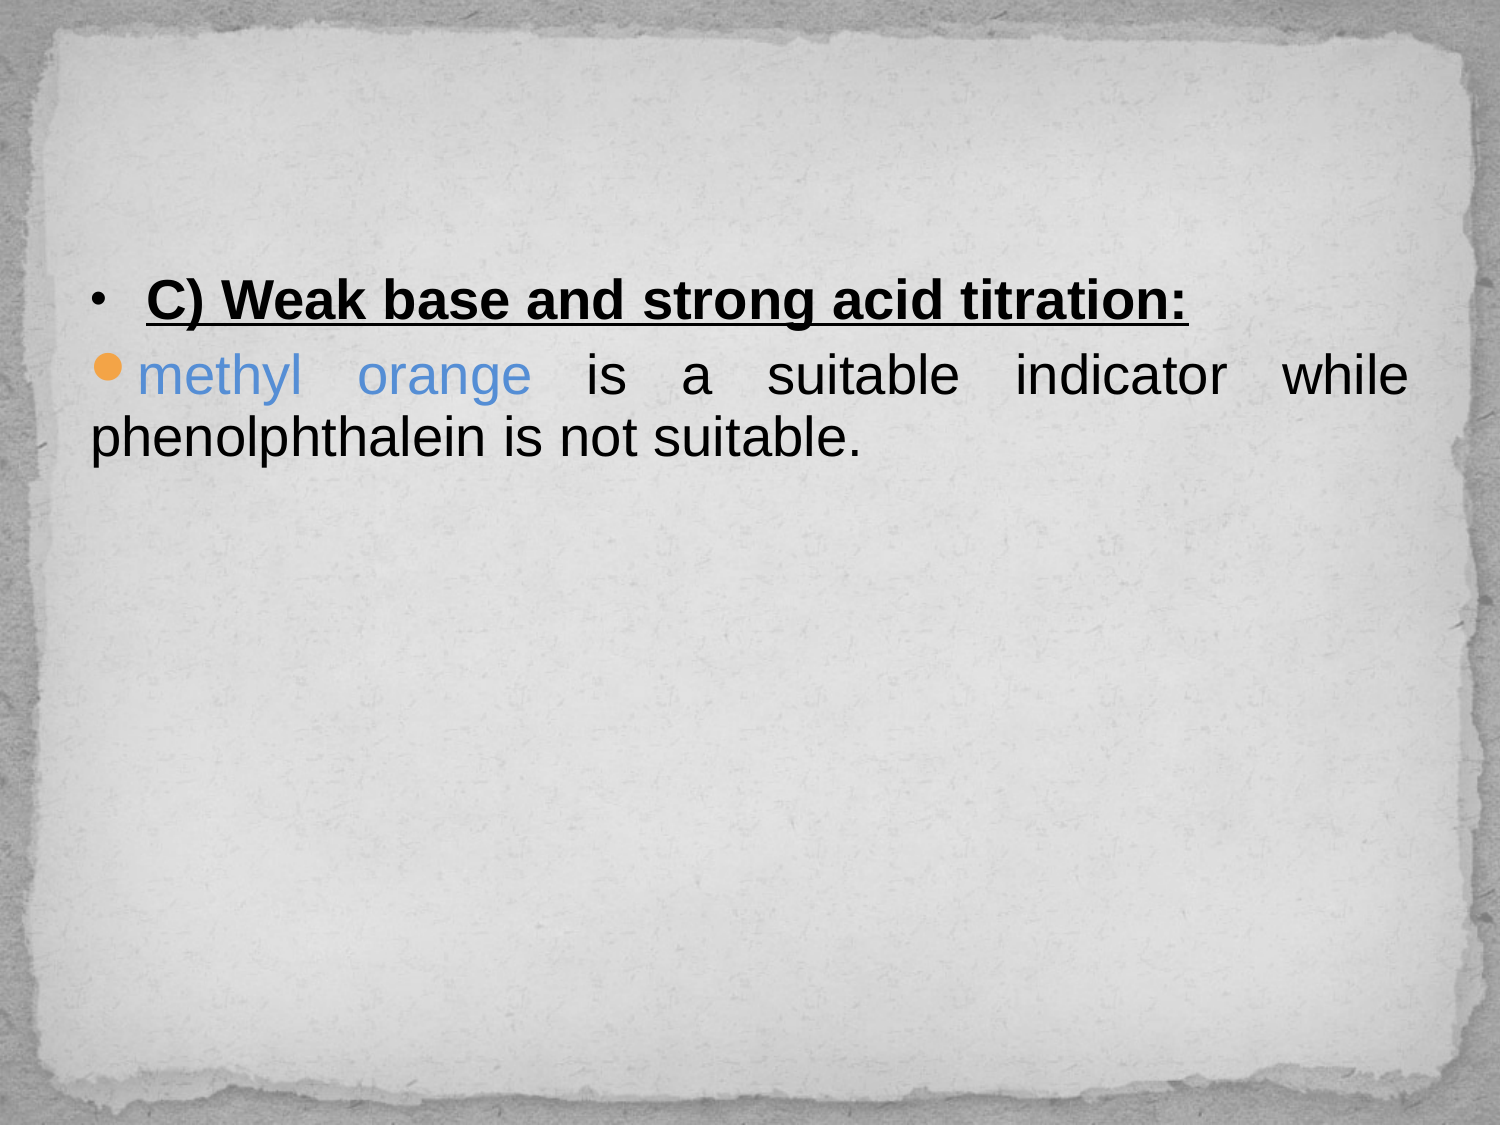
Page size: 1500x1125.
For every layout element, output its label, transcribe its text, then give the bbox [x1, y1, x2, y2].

list C) Weak base and strong acid titration: methyl orange is a suitable indicator while phenolphthalein is not suitable. [75, 262, 1426, 1006]
